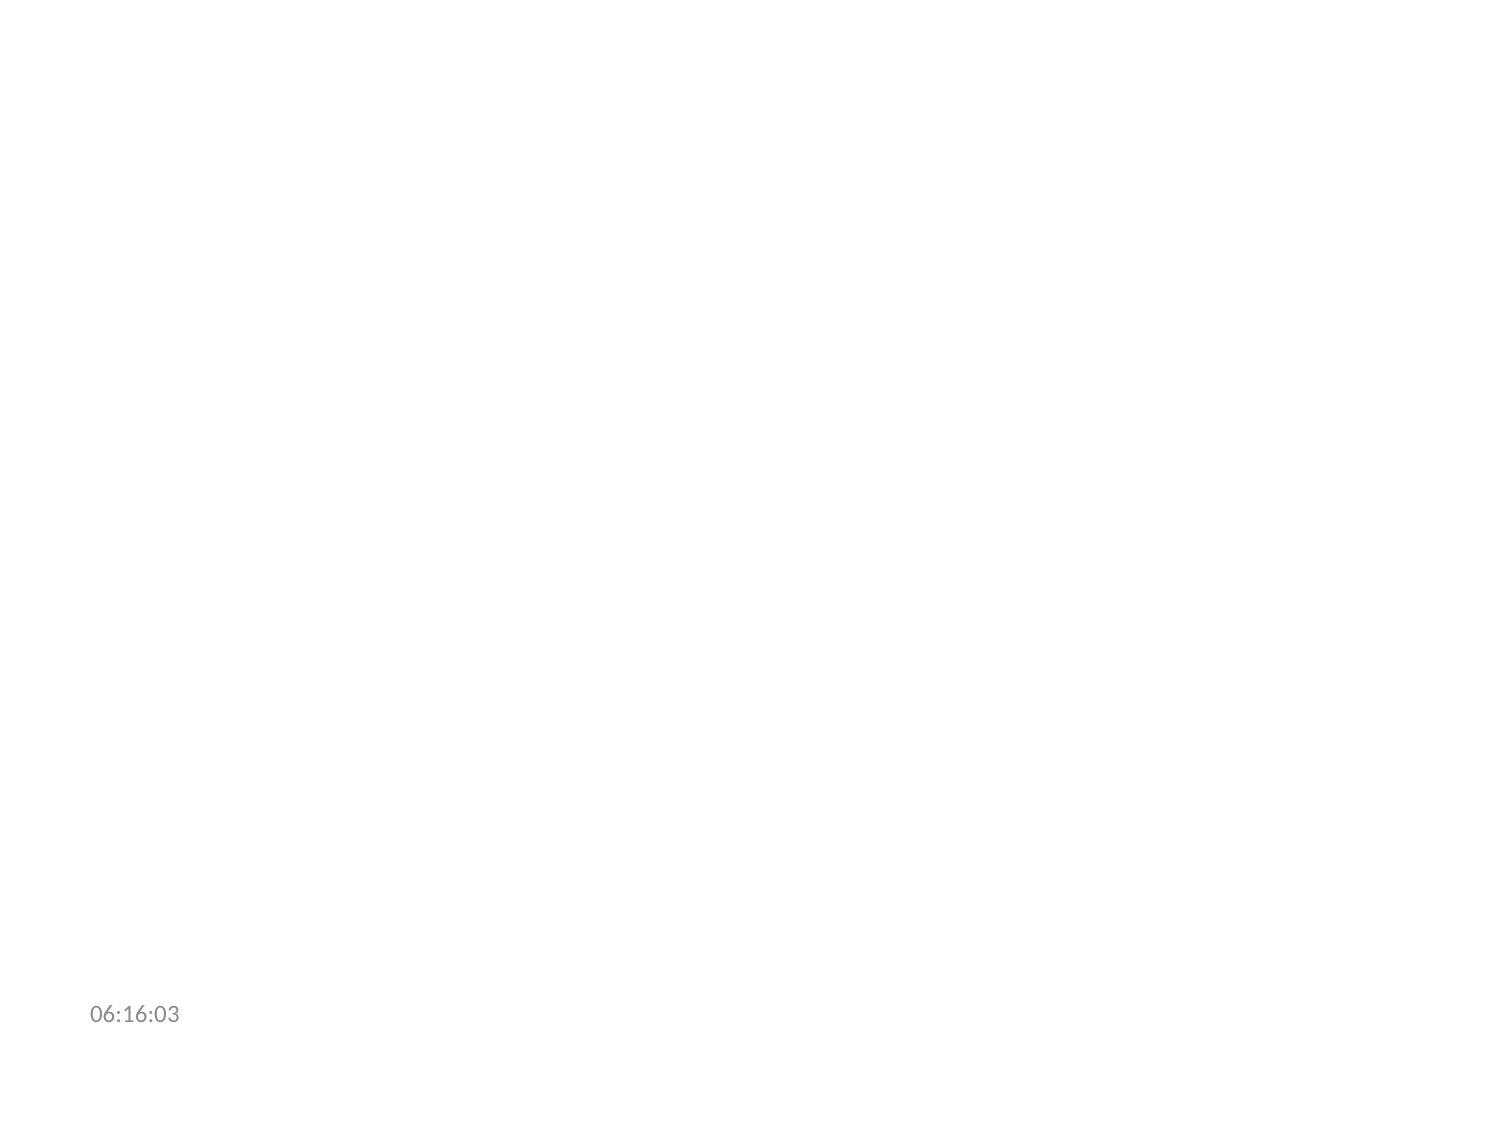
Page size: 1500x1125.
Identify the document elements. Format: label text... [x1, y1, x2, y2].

text_box 15:35:09 [75, 982, 425, 1043]
